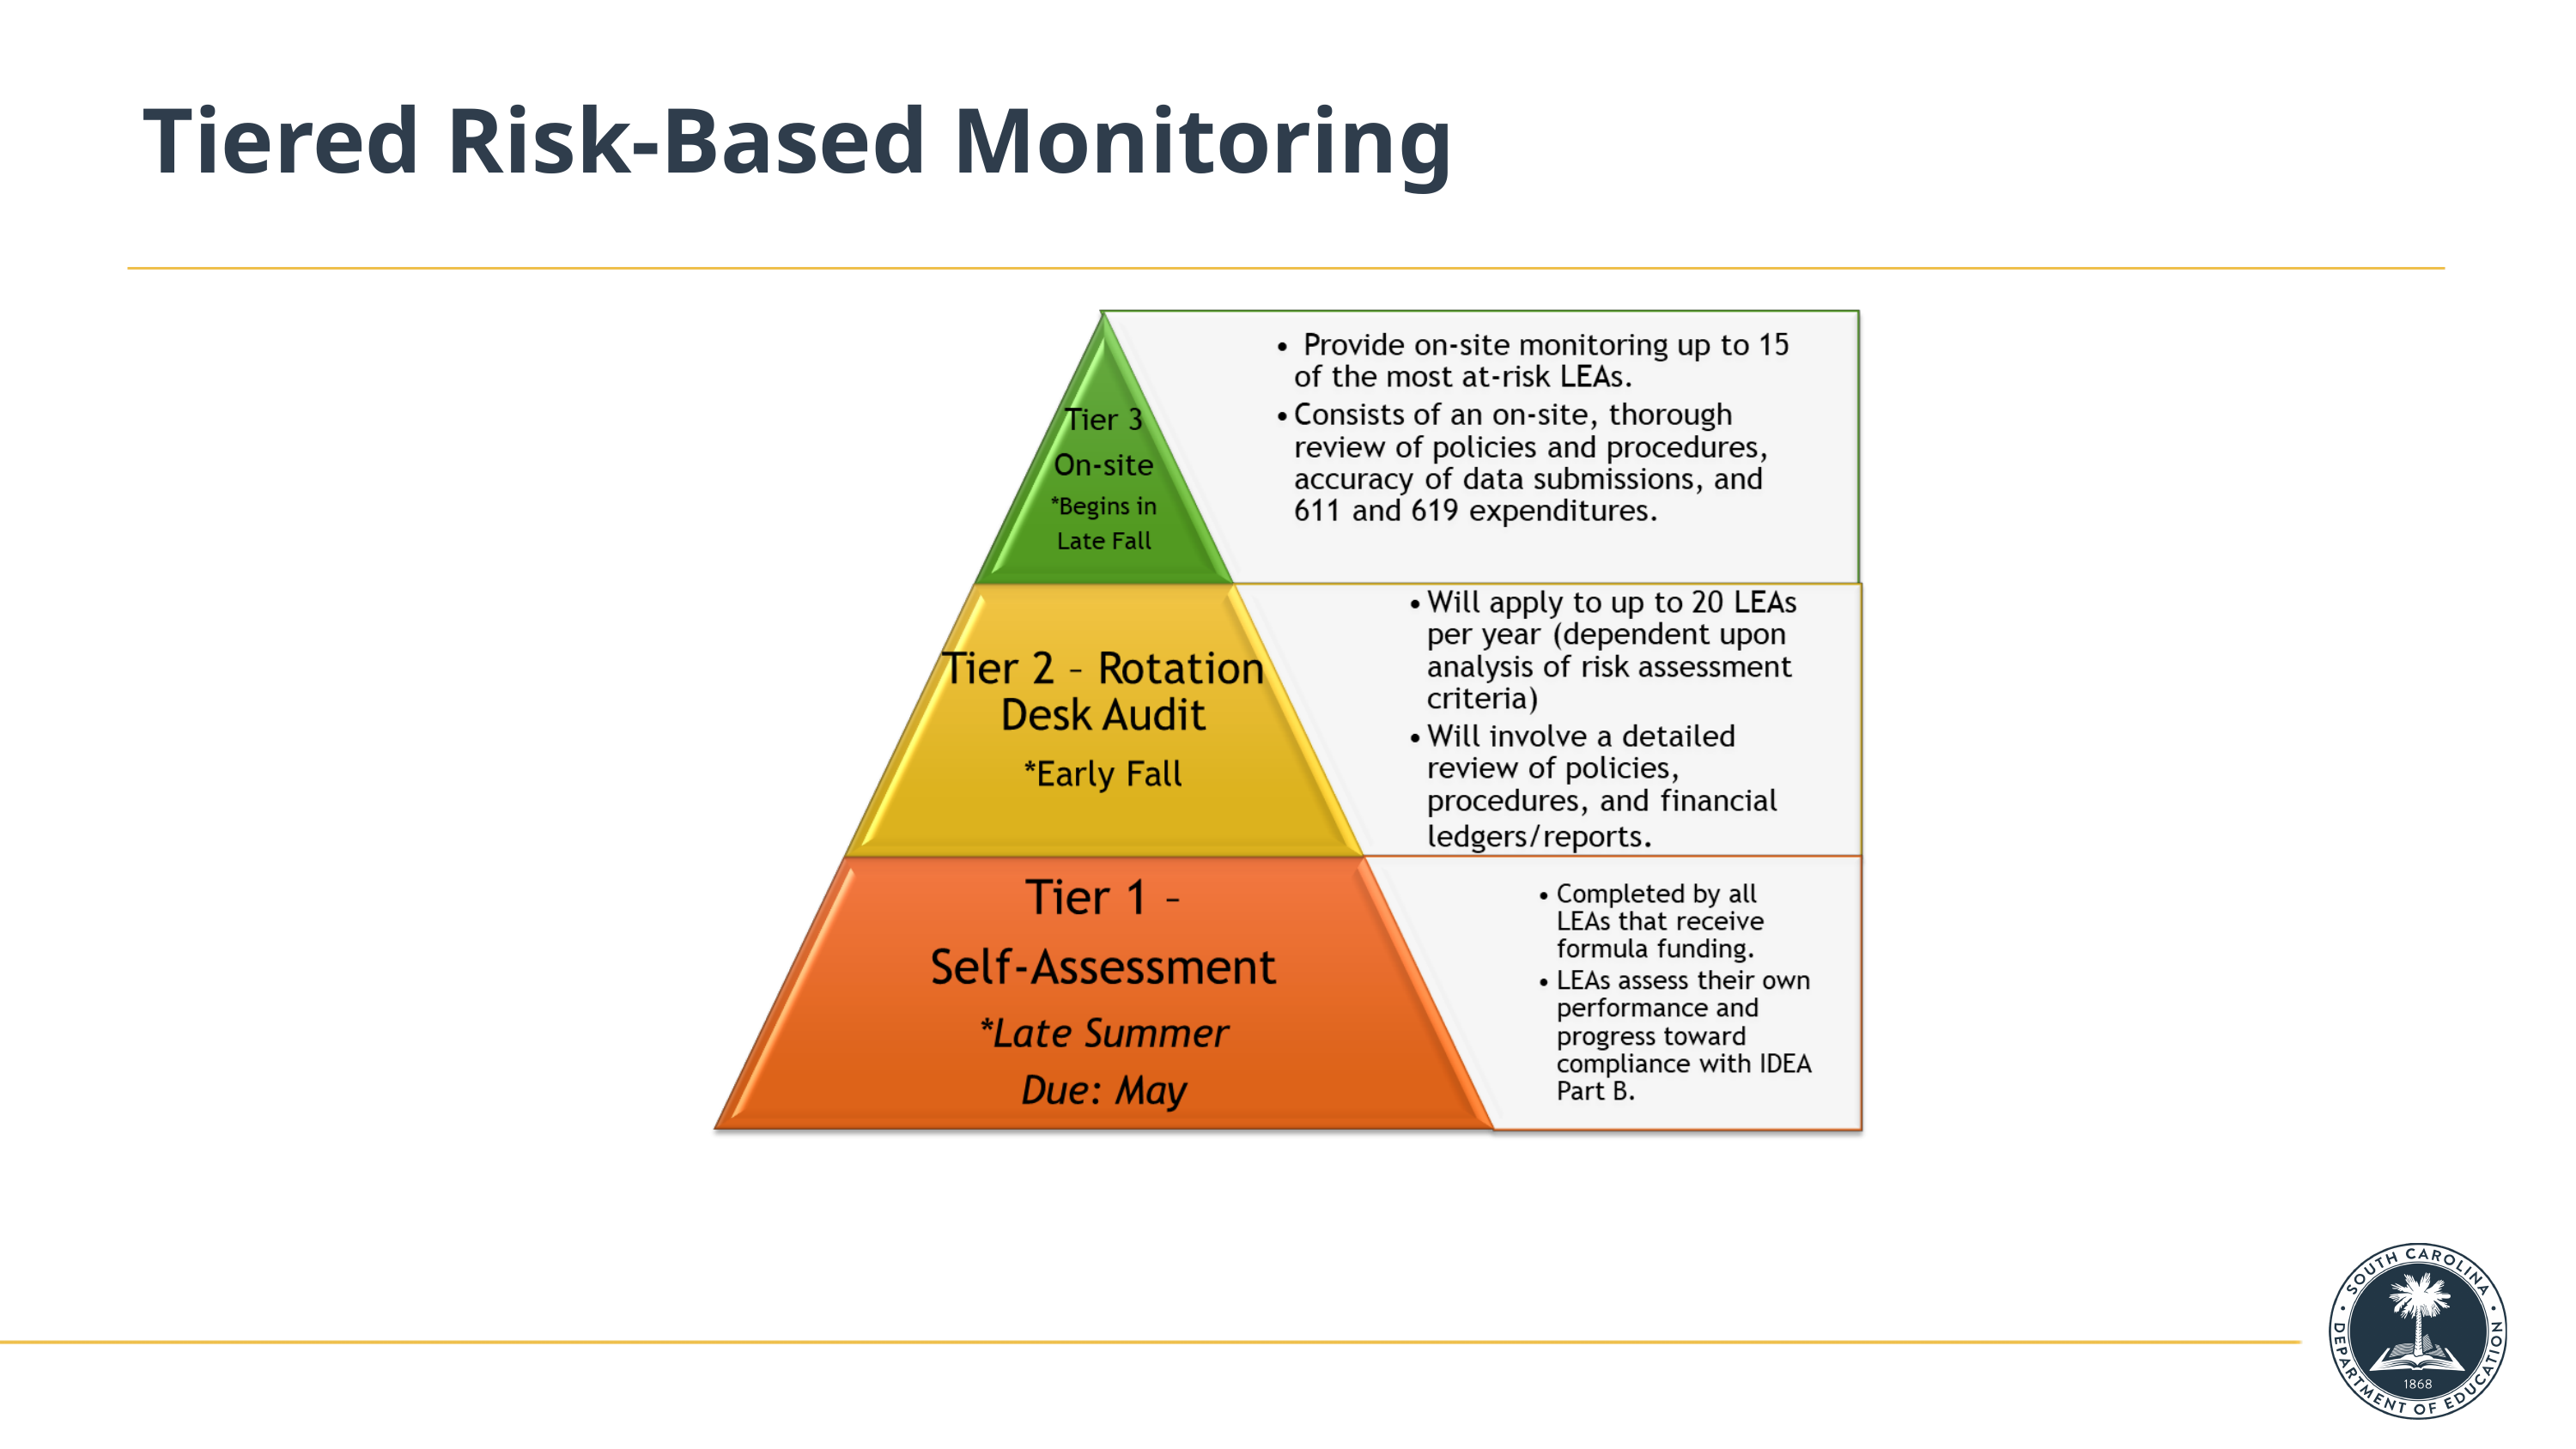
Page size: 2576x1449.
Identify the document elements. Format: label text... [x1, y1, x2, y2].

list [705, 306, 1871, 1149]
title Tiered Risk-Based Monitoring [129, 76, 2447, 232]
picture [2329, 1243, 2507, 1420]
